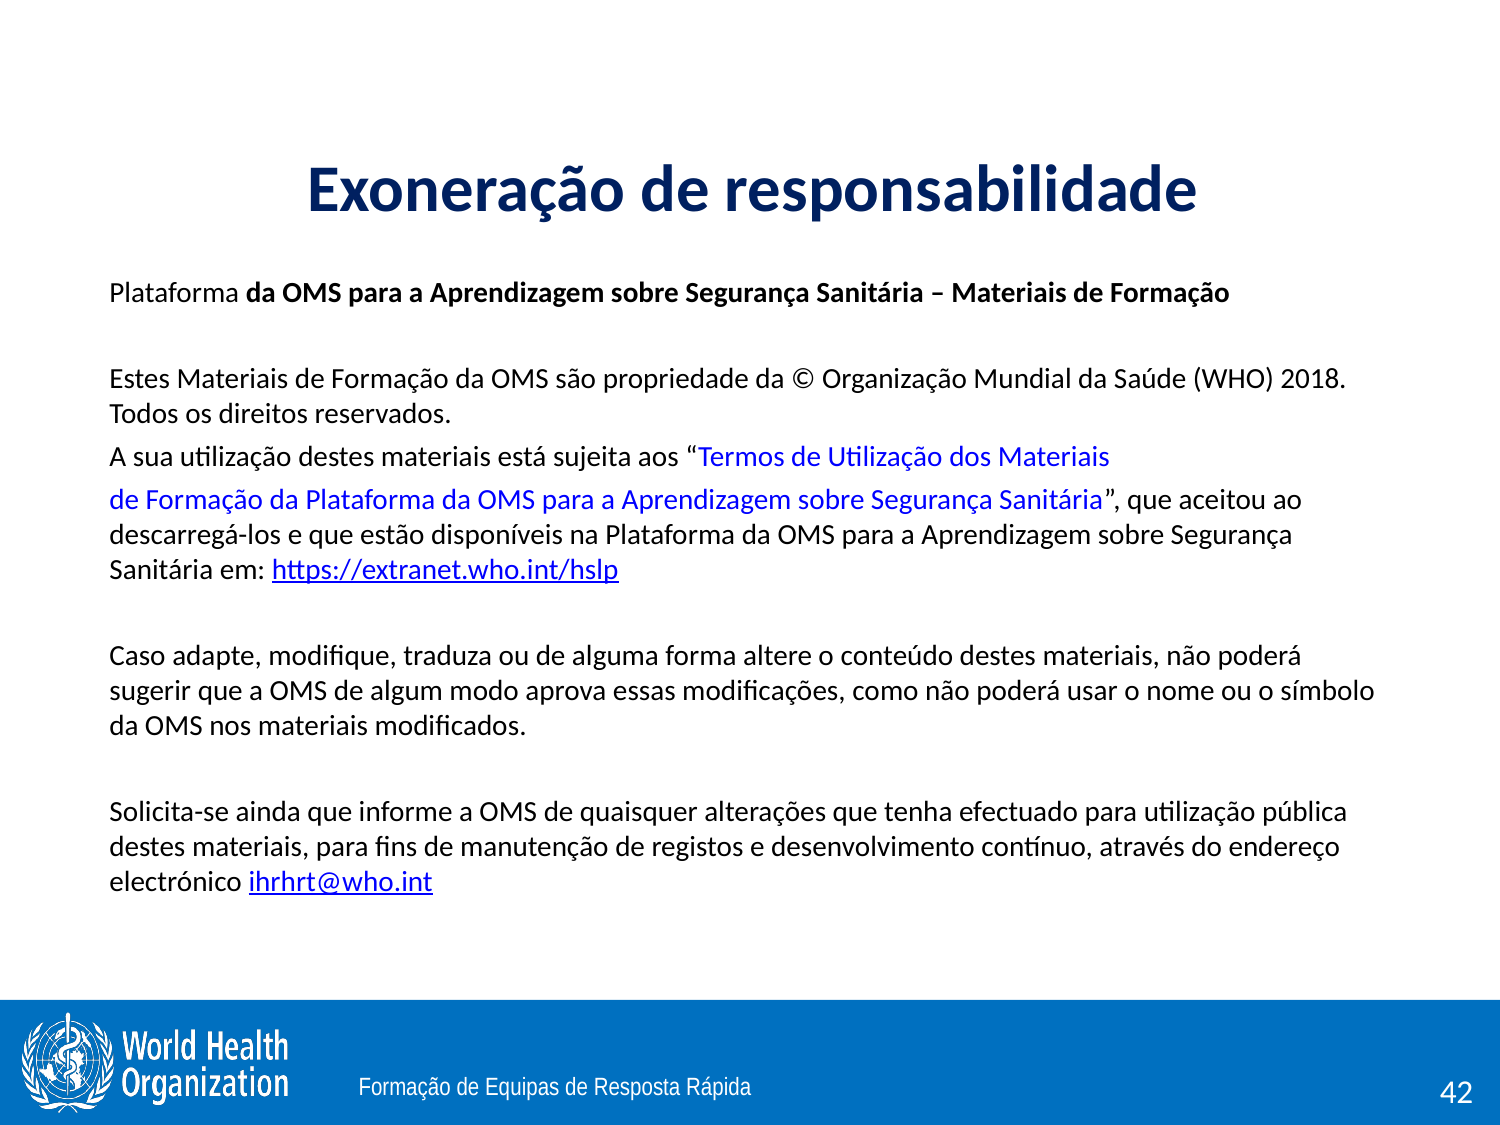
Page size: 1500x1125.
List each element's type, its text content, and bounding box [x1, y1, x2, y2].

picture [21, 1012, 288, 1113]
text_box Exoneração de responsabilidade Plataforma da OMS para a Aprendizagem sobre Segurança Sanitária – Materiais de Formação Estes Materiais de Formação da OMS são propriedade da © Organização Mundial da Saúde (WHO) 2018. Todos os direitos reservados. A sua utilização destes materiais está sujeita aos “Termos de Utilização dos Materiais de Formação da Plataforma da OMS para a Aprendizagem sobre Segurança Sanitária”, que aceitou ao descarregá-los e que estão disponíveis na Plataforma da OMS para a Aprendizagem sobre Segurança Sanitária em: https://extranet.who.int/hslp Caso adapte, modifique, traduza ou de alguma forma altere o conteúdo destes materiais, não poderá sugerir que a OMS de algum modo aprova essas modificações, como não poderá usar o nome ou o símbolo da OMS nos materiais modificados. Solicita-se ainda que informe a OMS de quaisquer alterações que tenha efectuado para utilização pública destes materiais, para fins de manutenção de registos e desenvolvimento contínuo, através do endereço electrónico ihrhrt@who.int [94, 137, 1406, 910]
